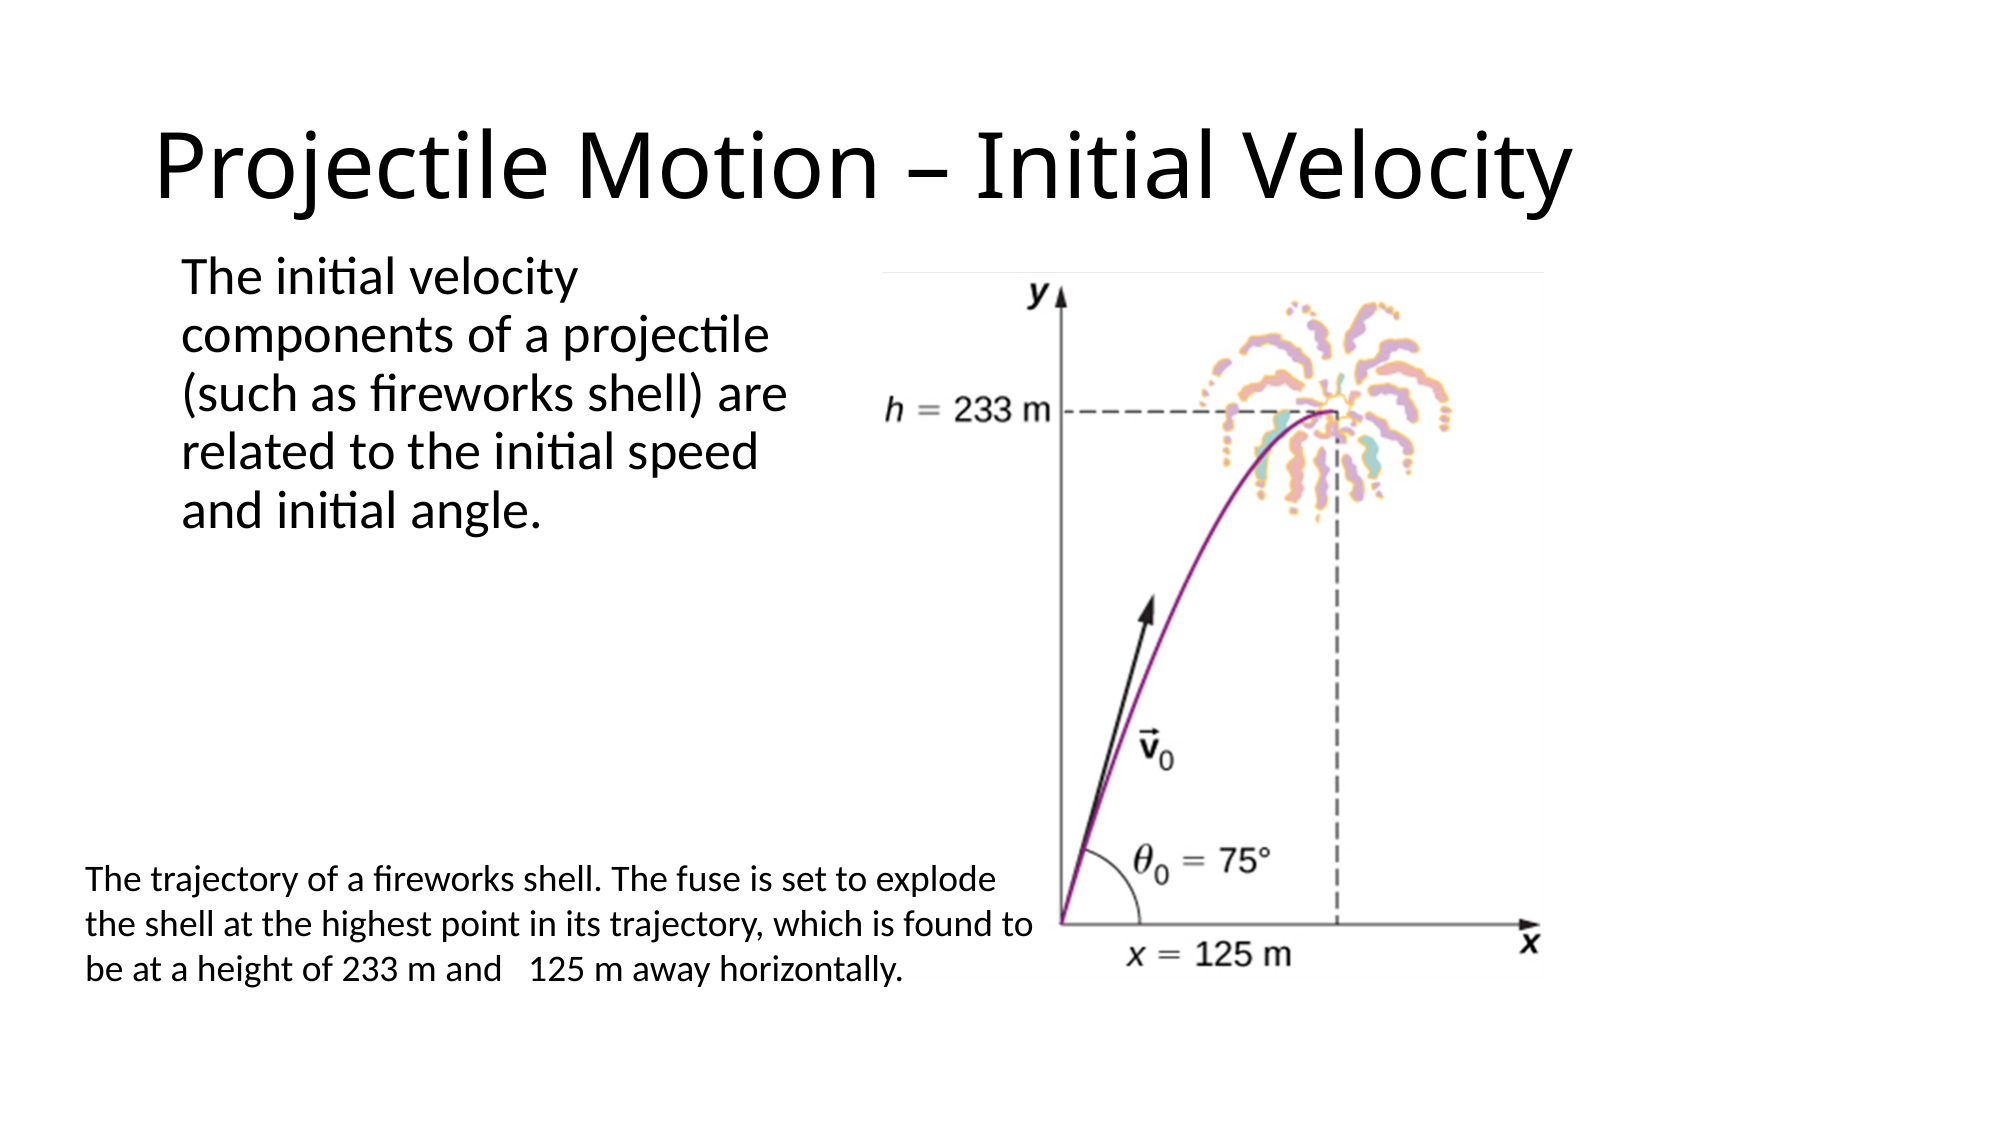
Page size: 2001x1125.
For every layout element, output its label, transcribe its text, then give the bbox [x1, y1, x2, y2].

list The initial velocity components of a projectile (such as fireworks shell) are related to the initial speed and initial angle. [166, 239, 817, 715]
text_box The trajectory of a fireworks shell. The fuse is set to explode the shell at the highest point in its trajectory, which is found to be at a height of 233 m and 125 m away horizontally. [70, 846, 882, 997]
picture [882, 193, 1544, 1056]
title Projectile Motion – Initial Velocity [137, 59, 1863, 278]
